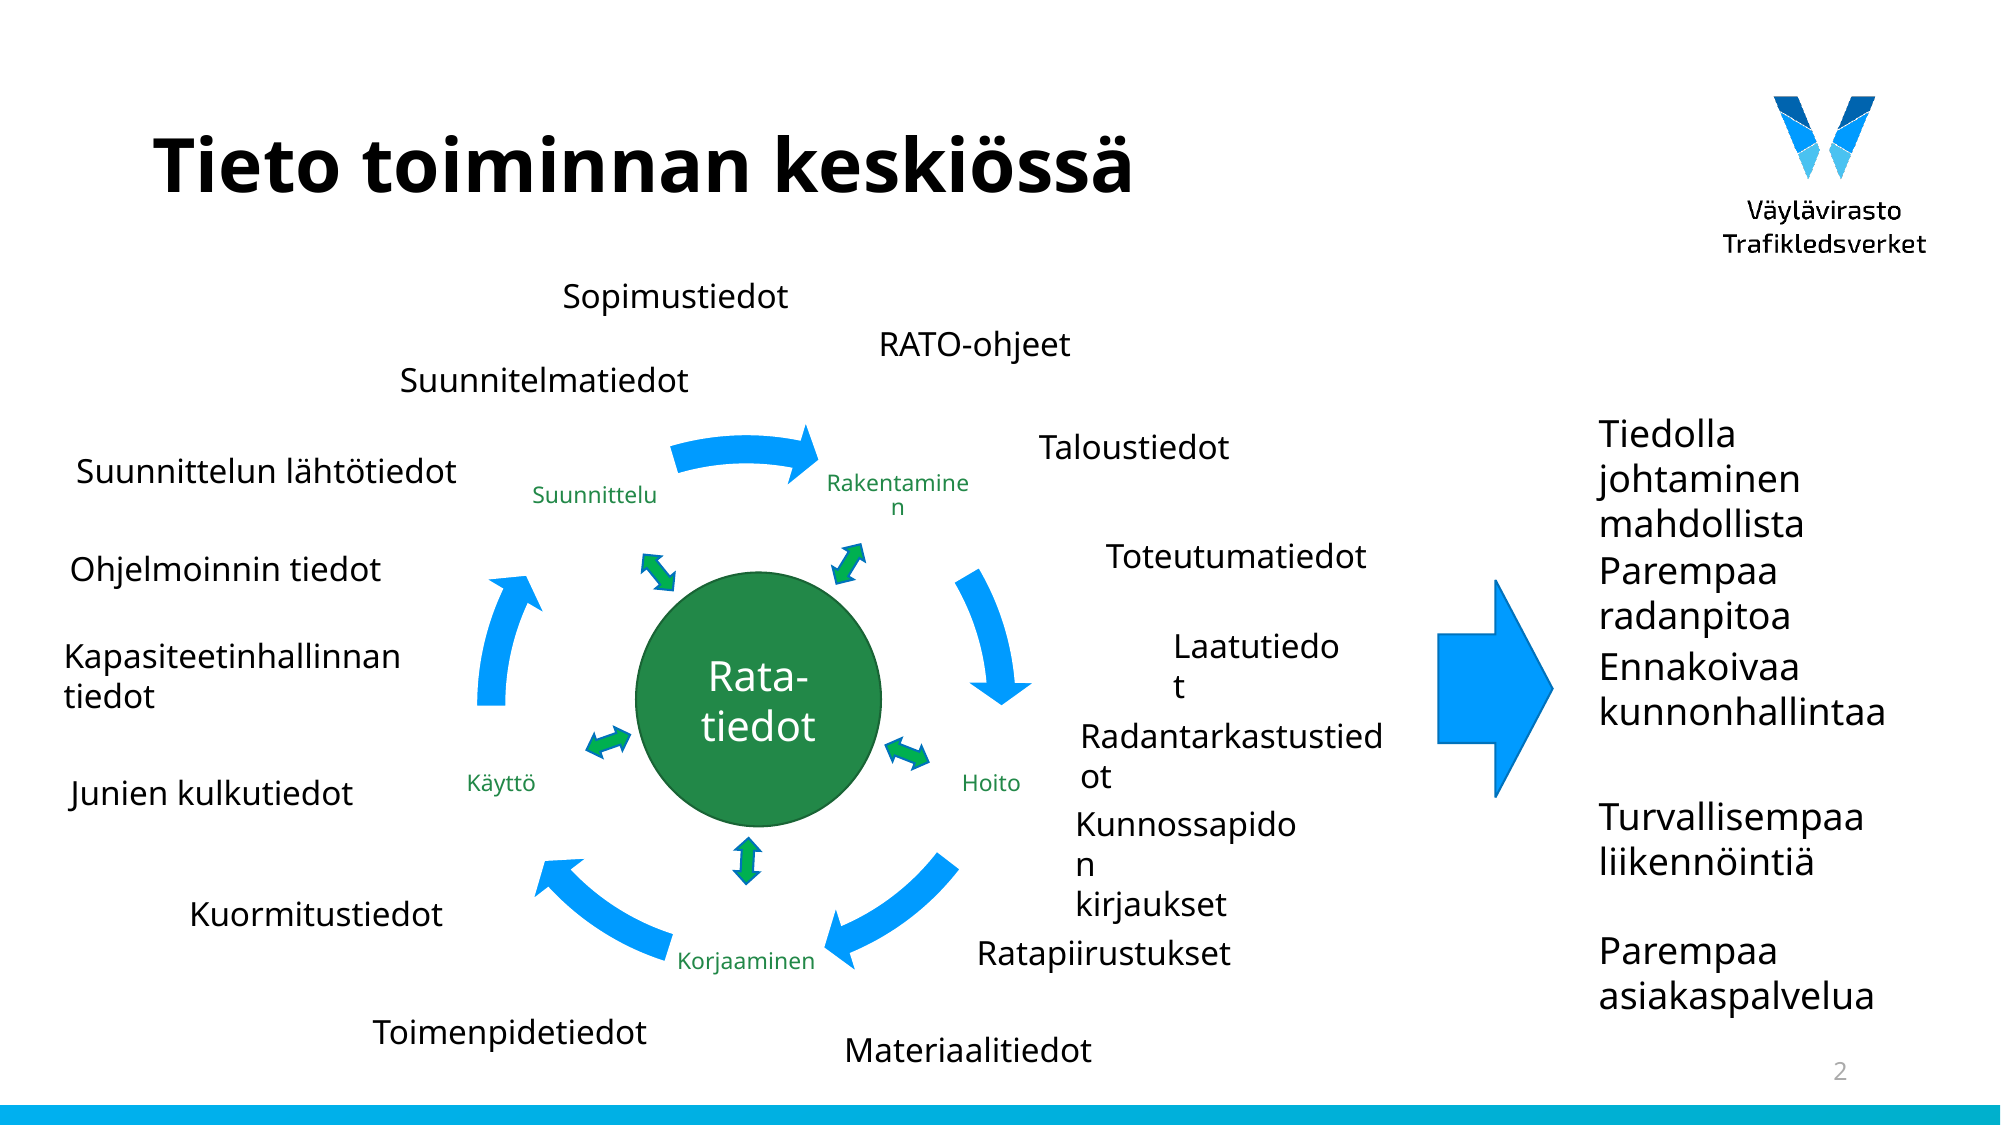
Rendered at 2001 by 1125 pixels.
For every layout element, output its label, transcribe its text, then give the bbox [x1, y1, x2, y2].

text_box Toimenpidetiedot [357, 1004, 712, 1060]
slide_number 2 [1777, 1042, 1863, 1103]
text_box Radantarkastustiedot [1109, 708, 1419, 803]
text_box Ratapiirustukset [1109, 924, 1432, 980]
text_box Suunnittelun lähtötiedot [61, 442, 385, 498]
text_box Ennakoivaa kunnonhallintaa [1584, 635, 1964, 741]
text_box Parempaa asiakaspalvelua [1584, 919, 1964, 1024]
text_box Parempaa radanpitoa [1583, 539, 1985, 645]
text_box [1437, 579, 1554, 798]
text_box RATO-ohjeet [863, 316, 1111, 371]
text_box Kunnossapidon kirjaukset [1109, 803, 1324, 924]
text_box Taloustiedot [1109, 418, 1378, 474]
text_box Laatutiedot [1158, 618, 1359, 708]
text_box Turvallisempaa liikennöintiä [1584, 785, 1964, 891]
text_box Kapasiteetinhallinnan tiedot [48, 628, 385, 723]
text_box Suunnitelmatiedot [385, 351, 776, 407]
picture [1683, 57, 1967, 294]
text_box Kuormitustiedot [174, 885, 385, 941]
text_box Tiedolla johtaminen mahdollista [1584, 402, 1964, 539]
text_box Sopimustiedot [547, 267, 901, 323]
text_box Junien kulkutiedot [55, 764, 385, 820]
text_box Toteutumatiedot [1109, 528, 1445, 583]
text_box Materiaalitiedot [829, 1022, 1183, 1077]
title Tieto toiminnan keskiössä [137, 59, 1680, 278]
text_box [385, 414, 1109, 1040]
text_box Ohjelmoinnin tiedot [54, 540, 385, 596]
